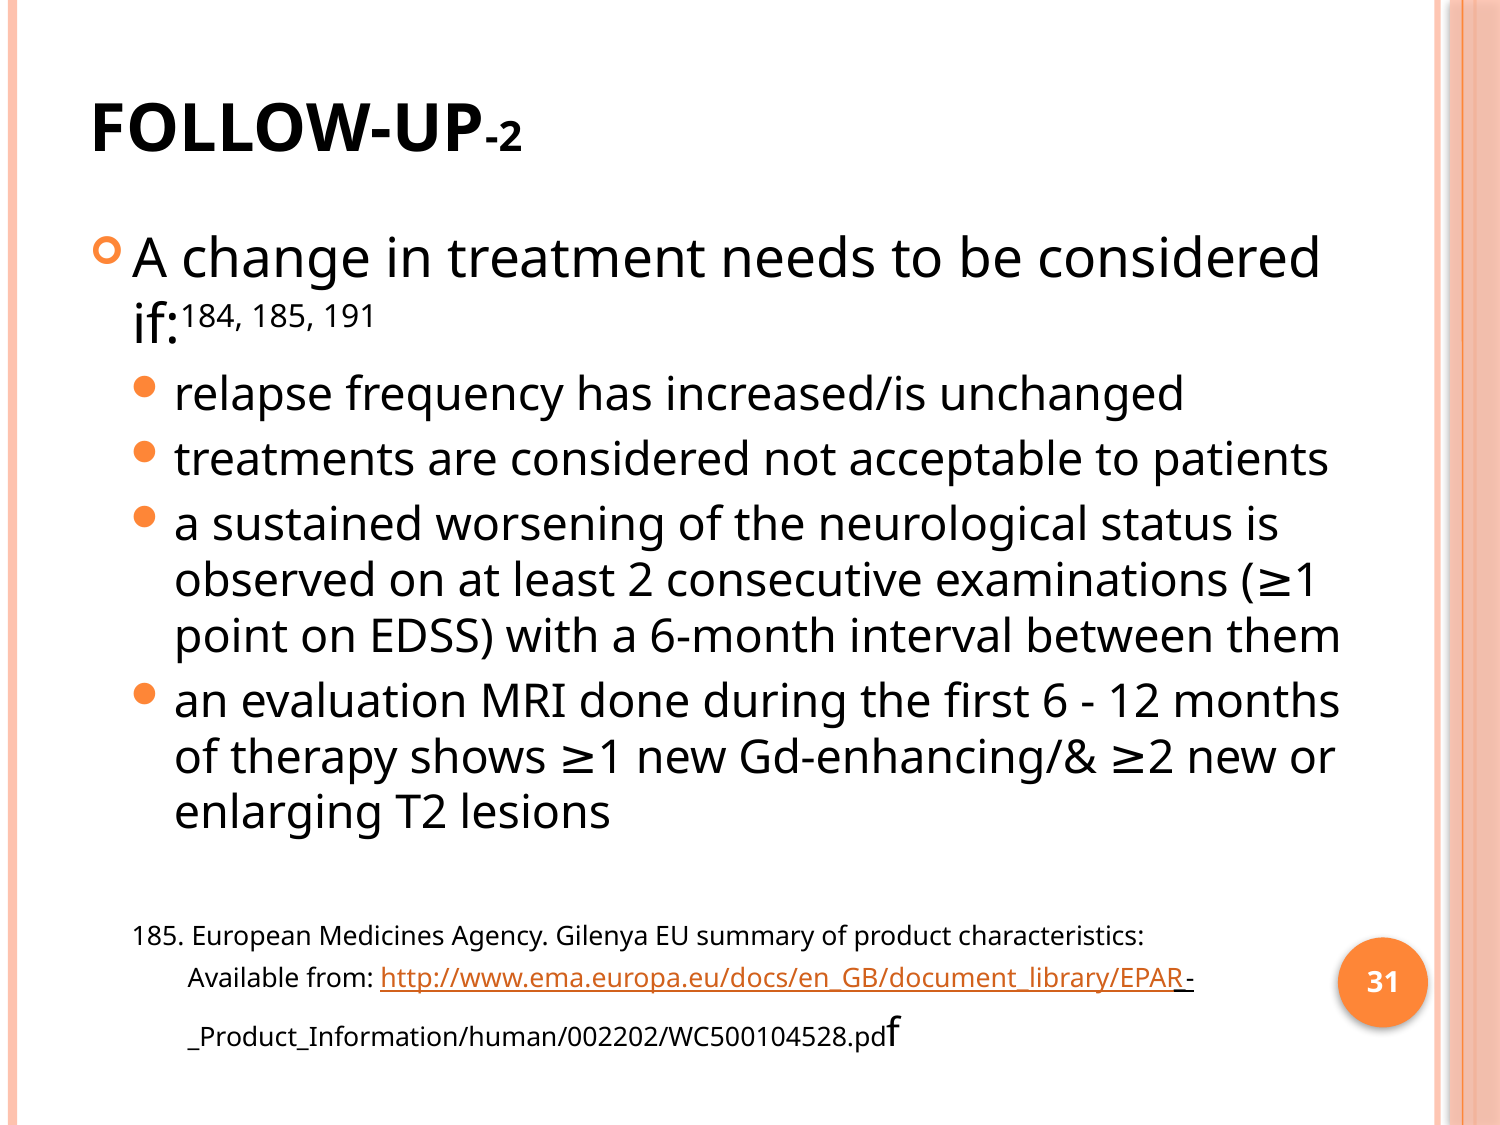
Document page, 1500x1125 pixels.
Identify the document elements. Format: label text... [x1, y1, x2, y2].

list A change in treatment needs to be considered if:184, 185, 191 relapse frequency has increased/is unchanged treatments are considered not acceptable to patients a sustained worsening of the neurological status is observed on at least 2 consecutive examinations (≥1 point on EDSS) with a 6-month interval between them an evaluation MRI done during the first 6 - 12 months of therapy shows ≥1 new Gd-enhancing/& ≥2 new or enlarging T2 lesions 185. European Medicines Agency. Gilenya EU summary of product characteristics: Available from: http://www.ema.europa.eu/docs/en_GB/document_library/EPAR_- _Product_Information/human/002202/WC500104528.pdf [75, 215, 1370, 1092]
title Follow-up-2 [75, 45, 1300, 172]
slide_number 31 [1333, 940, 1434, 1027]
